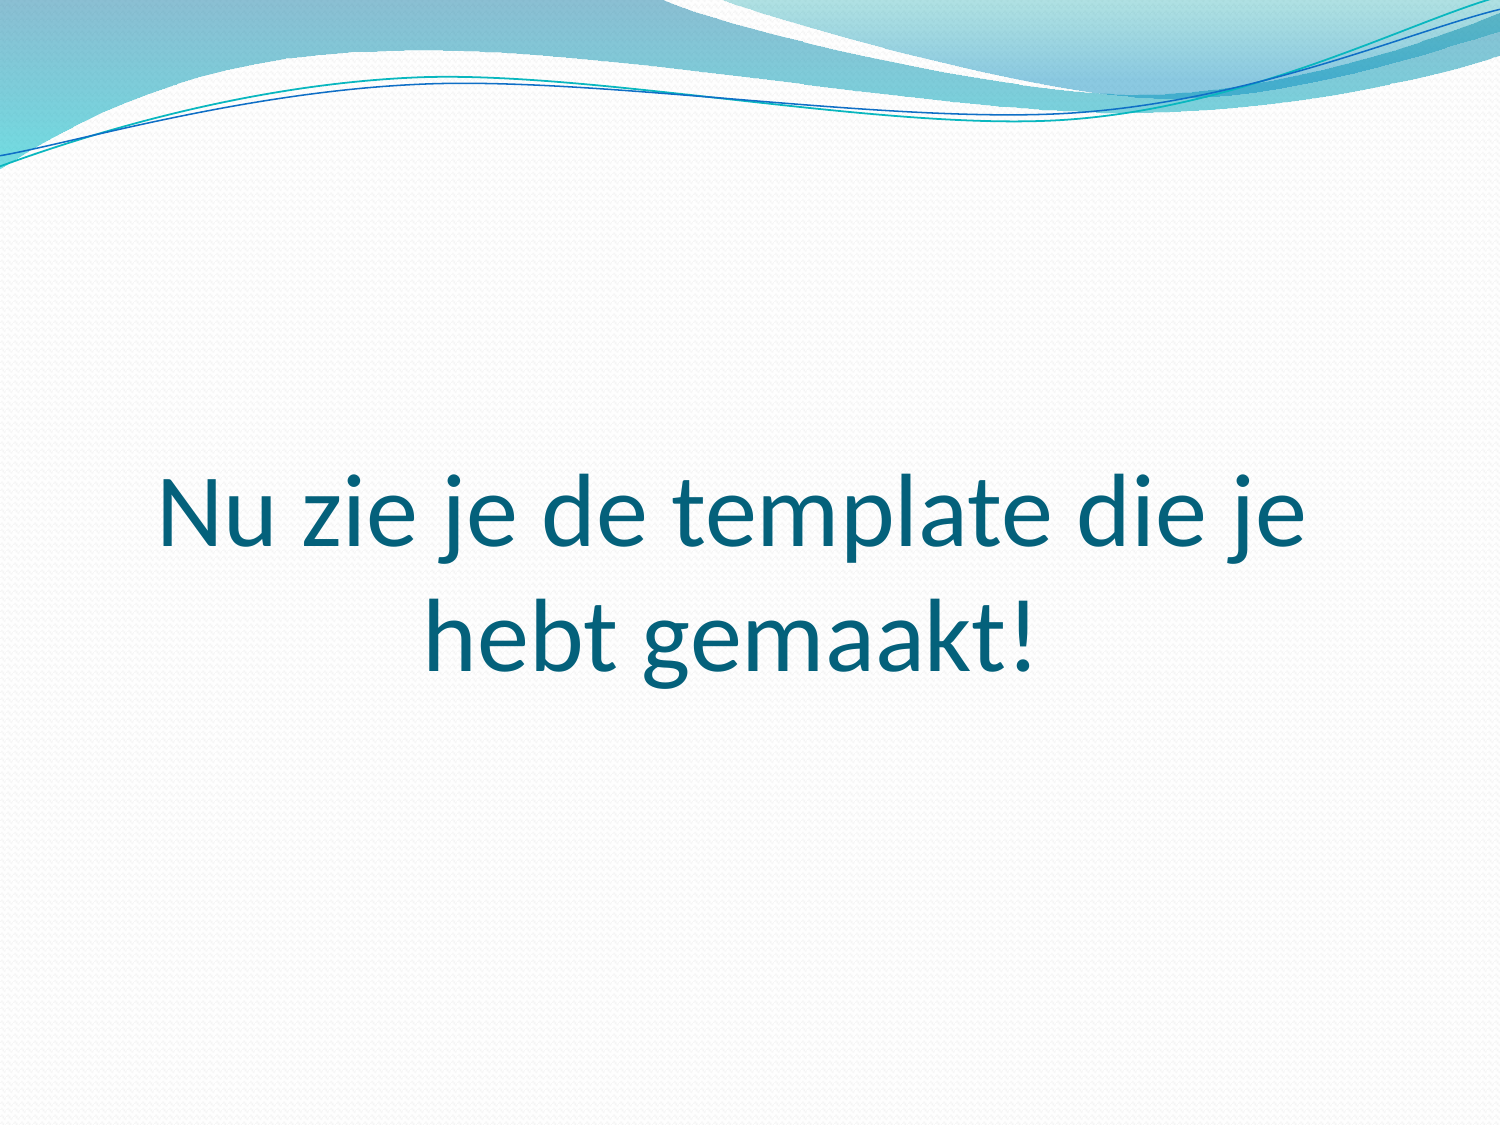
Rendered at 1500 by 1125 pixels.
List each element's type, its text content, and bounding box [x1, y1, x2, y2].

title Nu zie je de template die je hebt gemaakt! [100, 397, 1365, 693]
